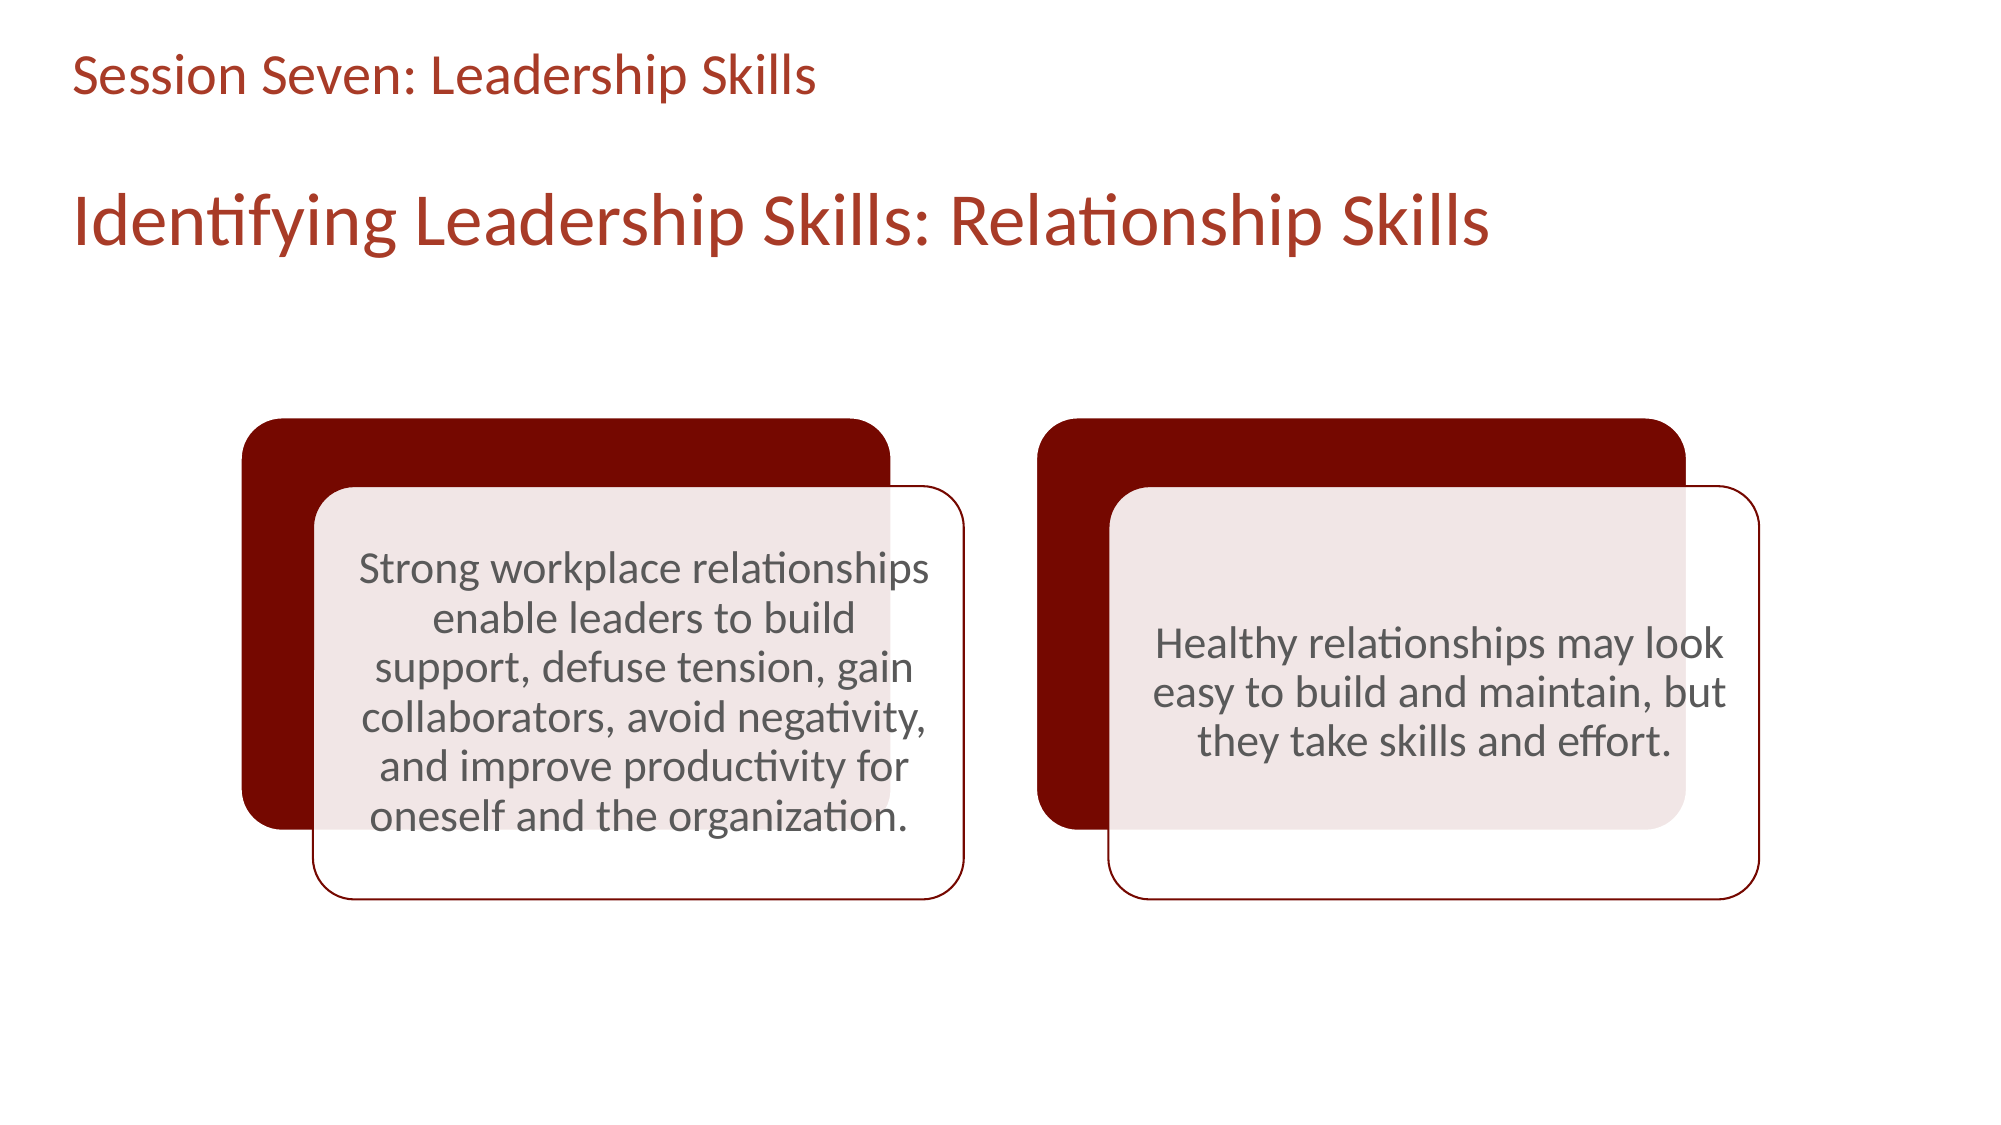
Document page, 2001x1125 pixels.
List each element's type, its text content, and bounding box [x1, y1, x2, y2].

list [240, 384, 1760, 933]
list Identifying Leadership Skills: Relationship Skills [57, 172, 1934, 270]
title Session Seven: Leadership Skills [57, 36, 1934, 124]
